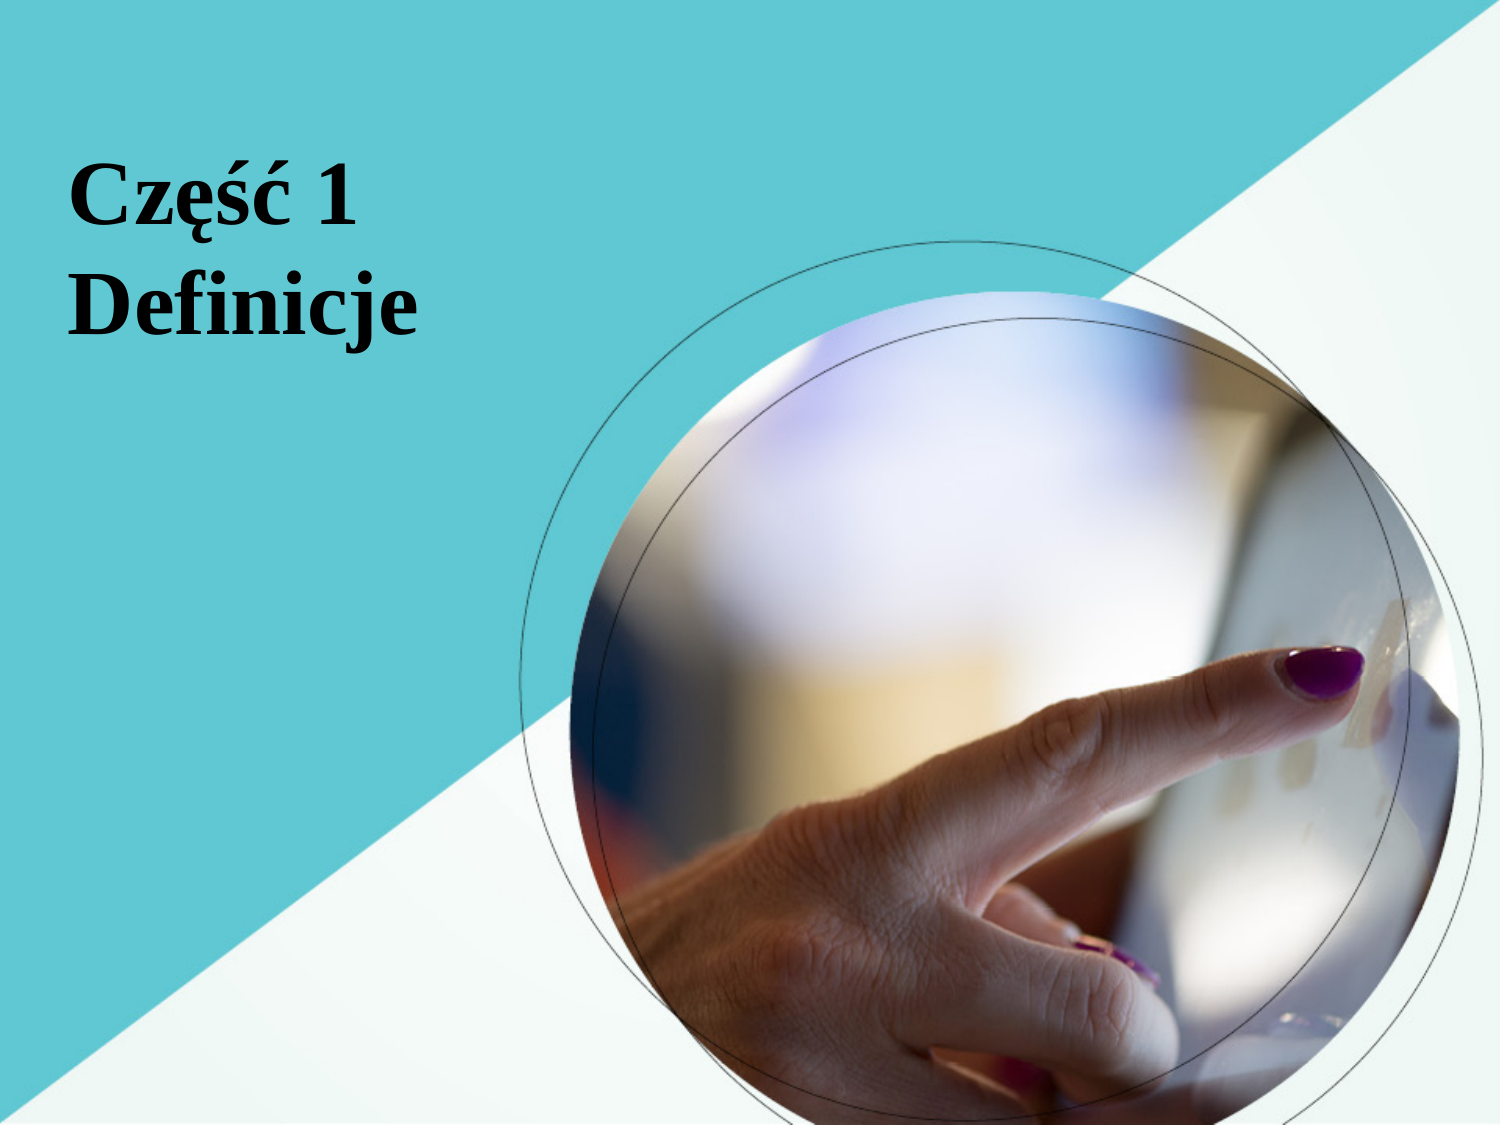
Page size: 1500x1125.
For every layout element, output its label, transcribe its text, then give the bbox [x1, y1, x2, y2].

picture [0, 0, 1500, 1125]
text_box Część 1 Definicje [53, 125, 656, 361]
